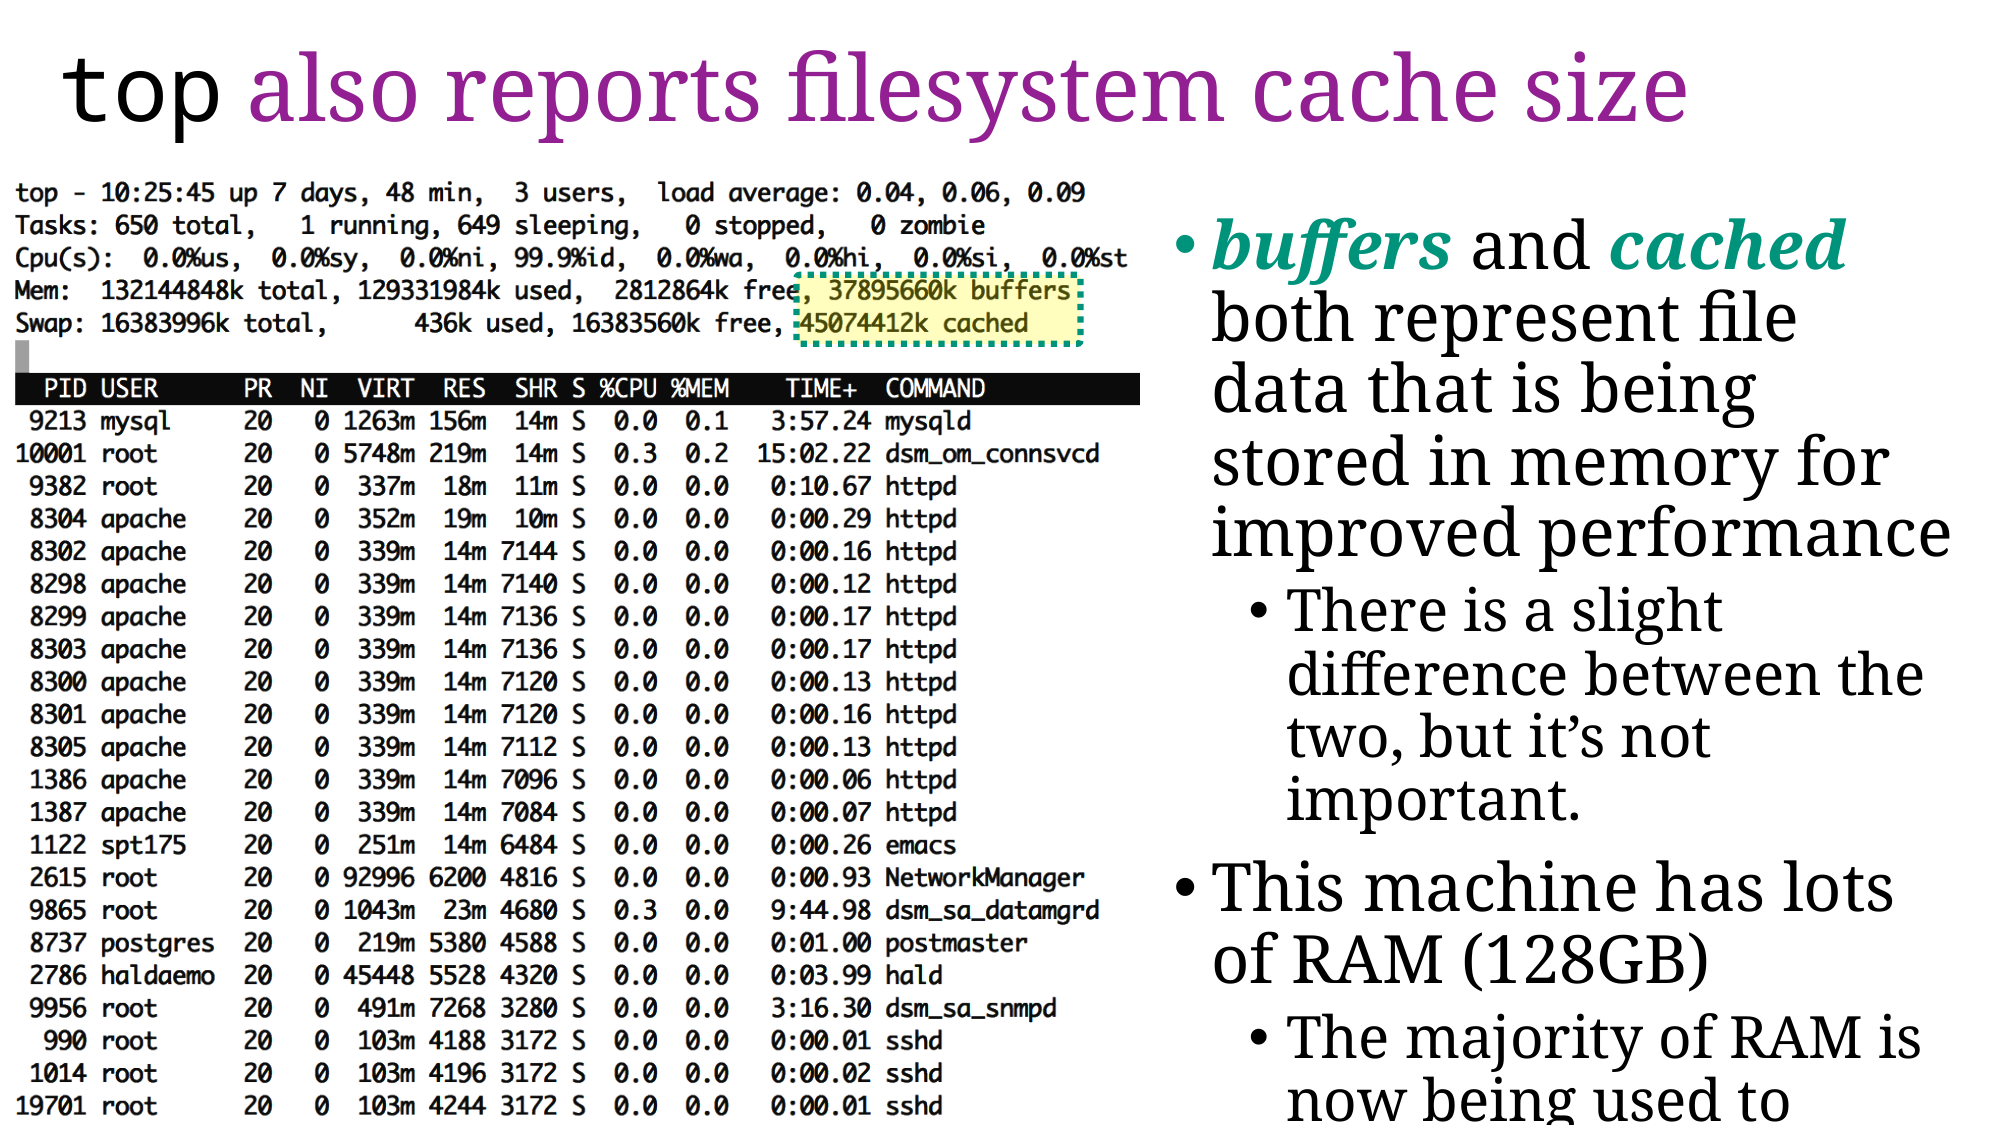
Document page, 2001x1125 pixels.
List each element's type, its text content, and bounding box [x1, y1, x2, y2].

list buffers and cached both represent file data that is being stored in memory for improved performance There is a slight difference between the two, but it’s not important. This machine has lots of RAM (128GB) The majority of RAM is now being used to cache files (~83GB) [1158, 204, 1971, 1097]
title top also reports filesystem cache size [43, 25, 1953, 158]
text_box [9, 175, 1140, 1125]
